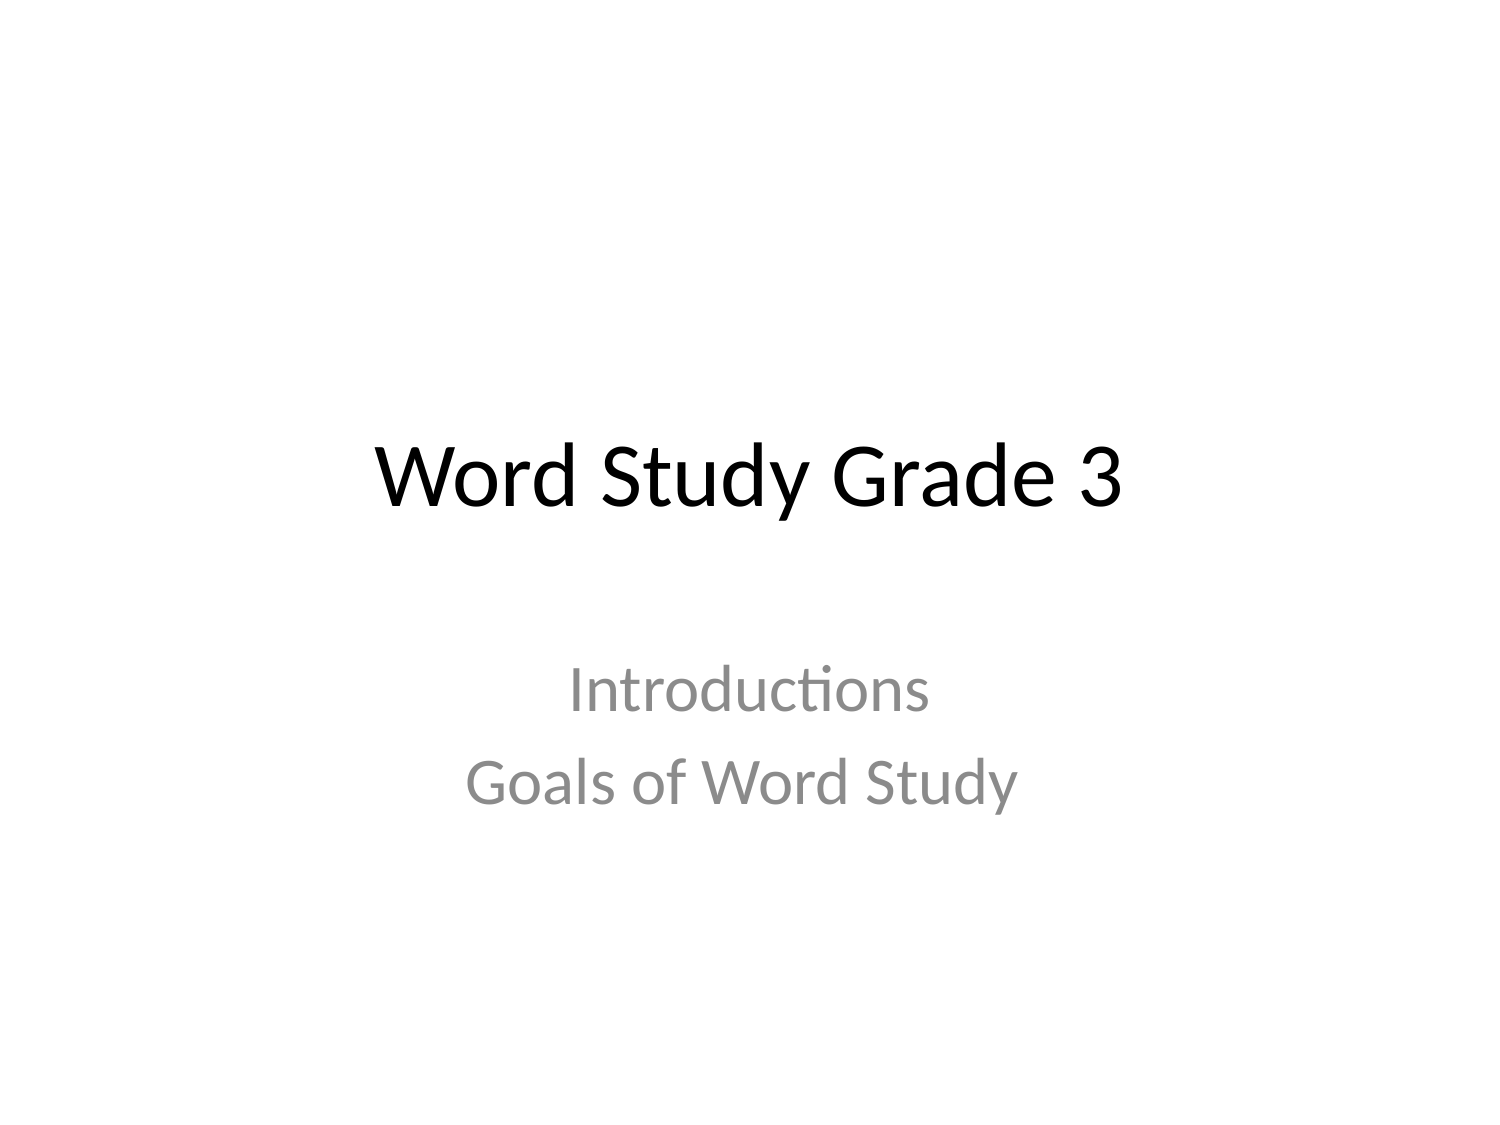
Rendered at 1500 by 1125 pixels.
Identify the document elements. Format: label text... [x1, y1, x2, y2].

title Word Study Grade 3 [112, 349, 1388, 591]
subtitle Introductions Goals of Word Study [225, 637, 1275, 925]
